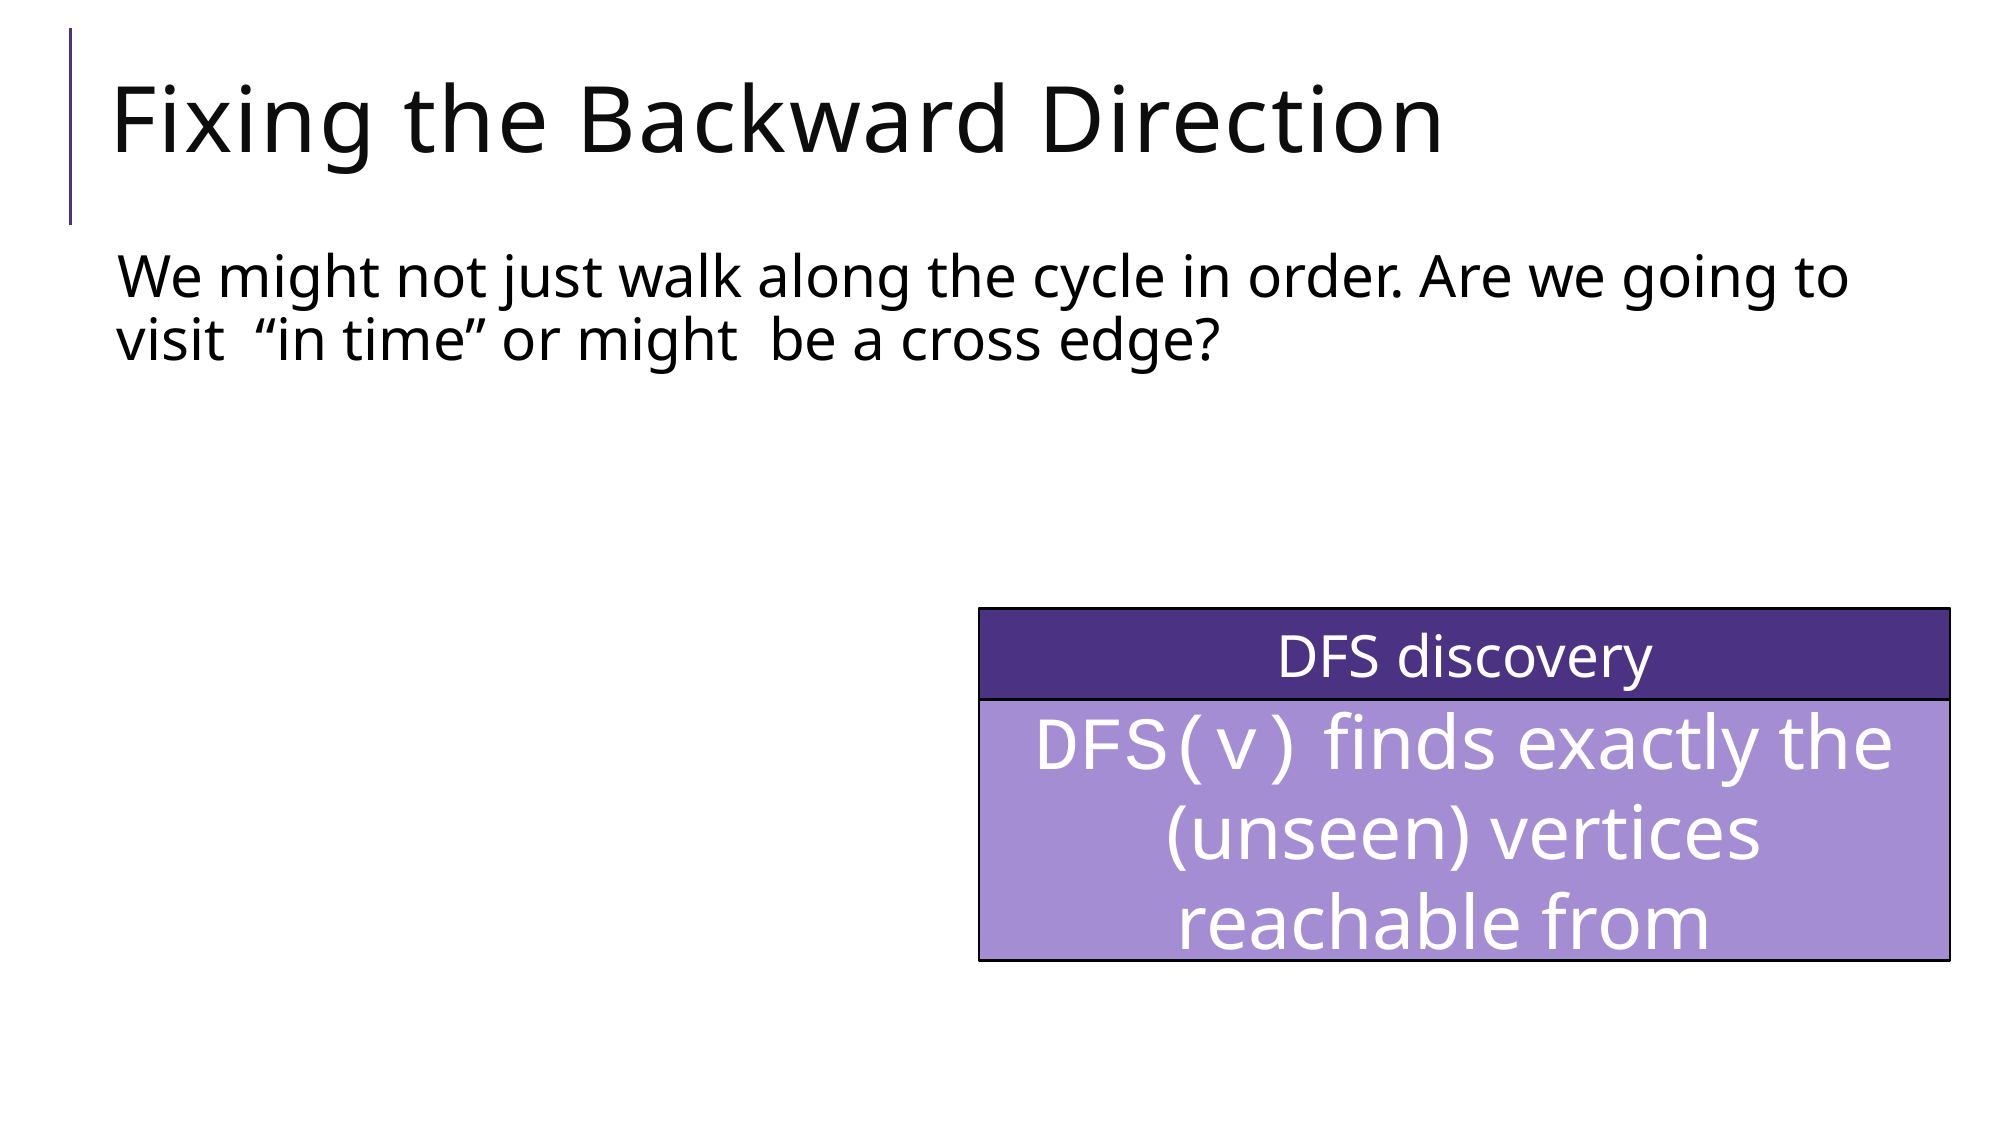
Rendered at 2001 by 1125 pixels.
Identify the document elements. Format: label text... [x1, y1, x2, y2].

title Fixing the Backward Direction [94, 43, 1930, 210]
text_box DFS discovery [978, 607, 1951, 701]
